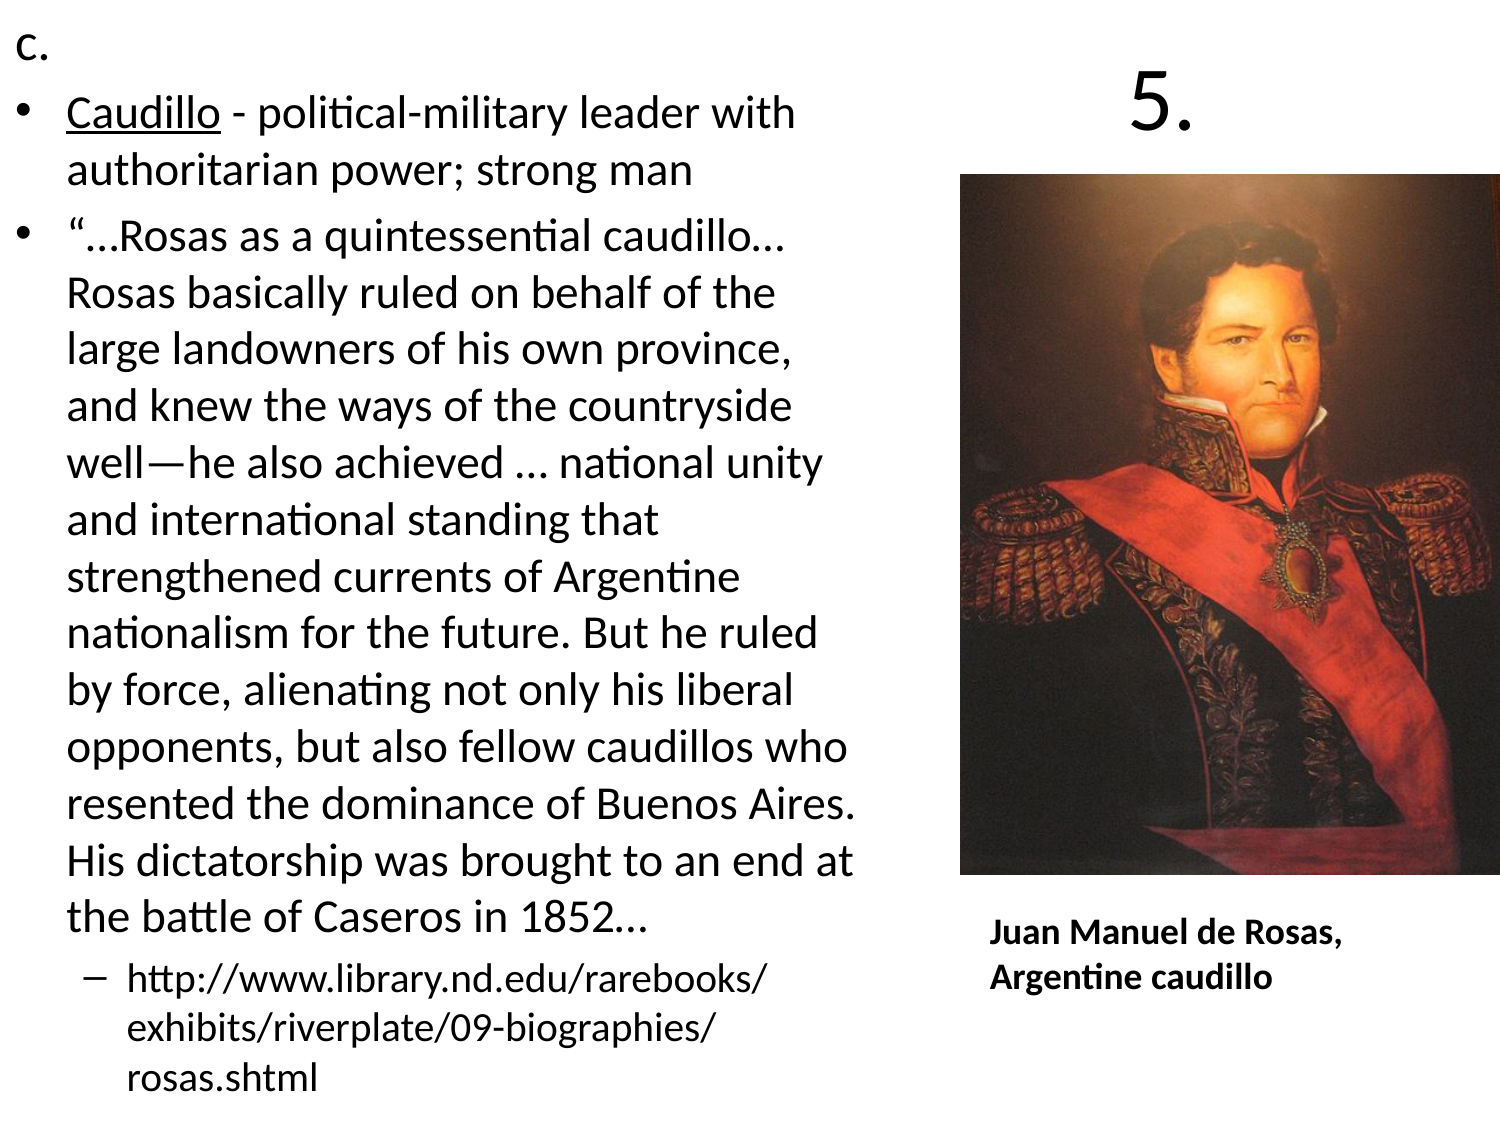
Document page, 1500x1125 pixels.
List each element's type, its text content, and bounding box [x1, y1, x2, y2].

list c. Caudillo - political-military leader with authoritarian power; strong man “…Rosas as a quintessential caudillo…Rosas basically ruled on behalf of the large landowners of his own province, and knew the ways of the countryside well—he also achieved … national unity and international standing that strengthened currents of Argentine nationalism for the future. But he ruled by force, alienating not only his liberal opponents, but also fellow caudillos who resented the dominance of Buenos Aires. His dictatorship was brought to an end at the battle of Caseros in 1852… http://www.library.nd.edu/rarebooks/exhibits/riverplate/09-biographies/rosas.shtml [0, 0, 888, 1125]
title 5. [1112, 0, 1250, 173]
text_box Juan Manuel de Rosas, Argentine caudillo [974, 899, 1425, 1005]
picture [959, 174, 1500, 876]
